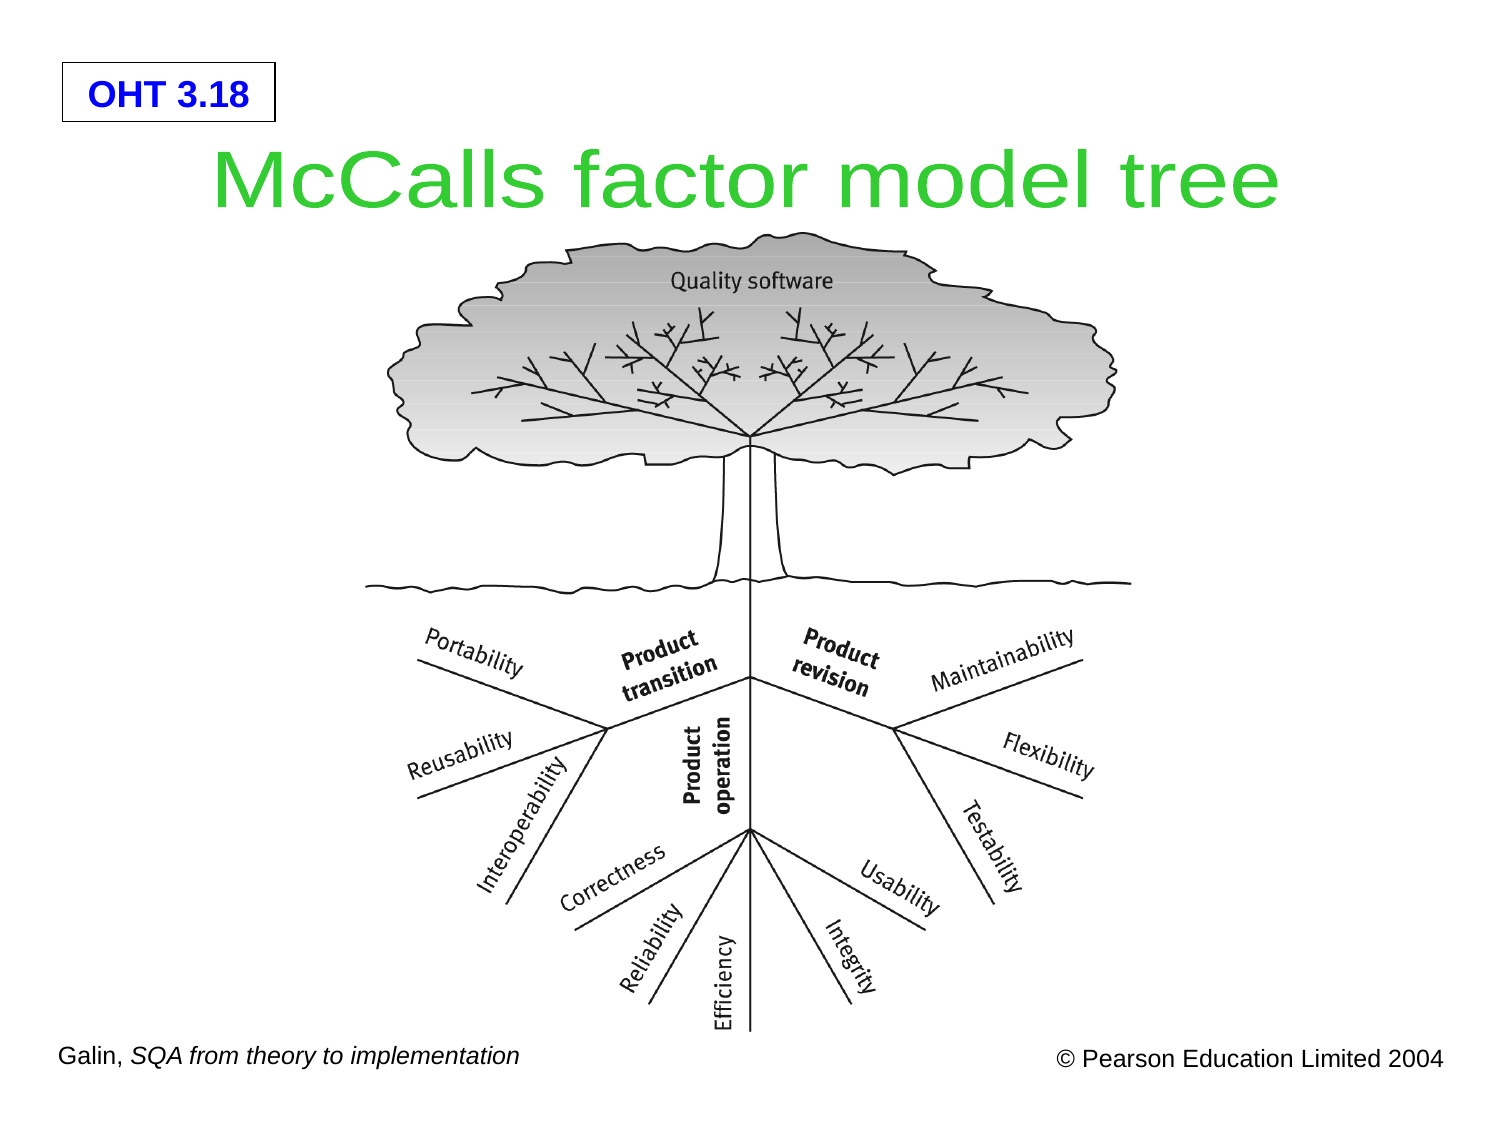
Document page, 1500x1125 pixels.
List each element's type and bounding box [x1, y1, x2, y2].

picture [361, 231, 1133, 1036]
